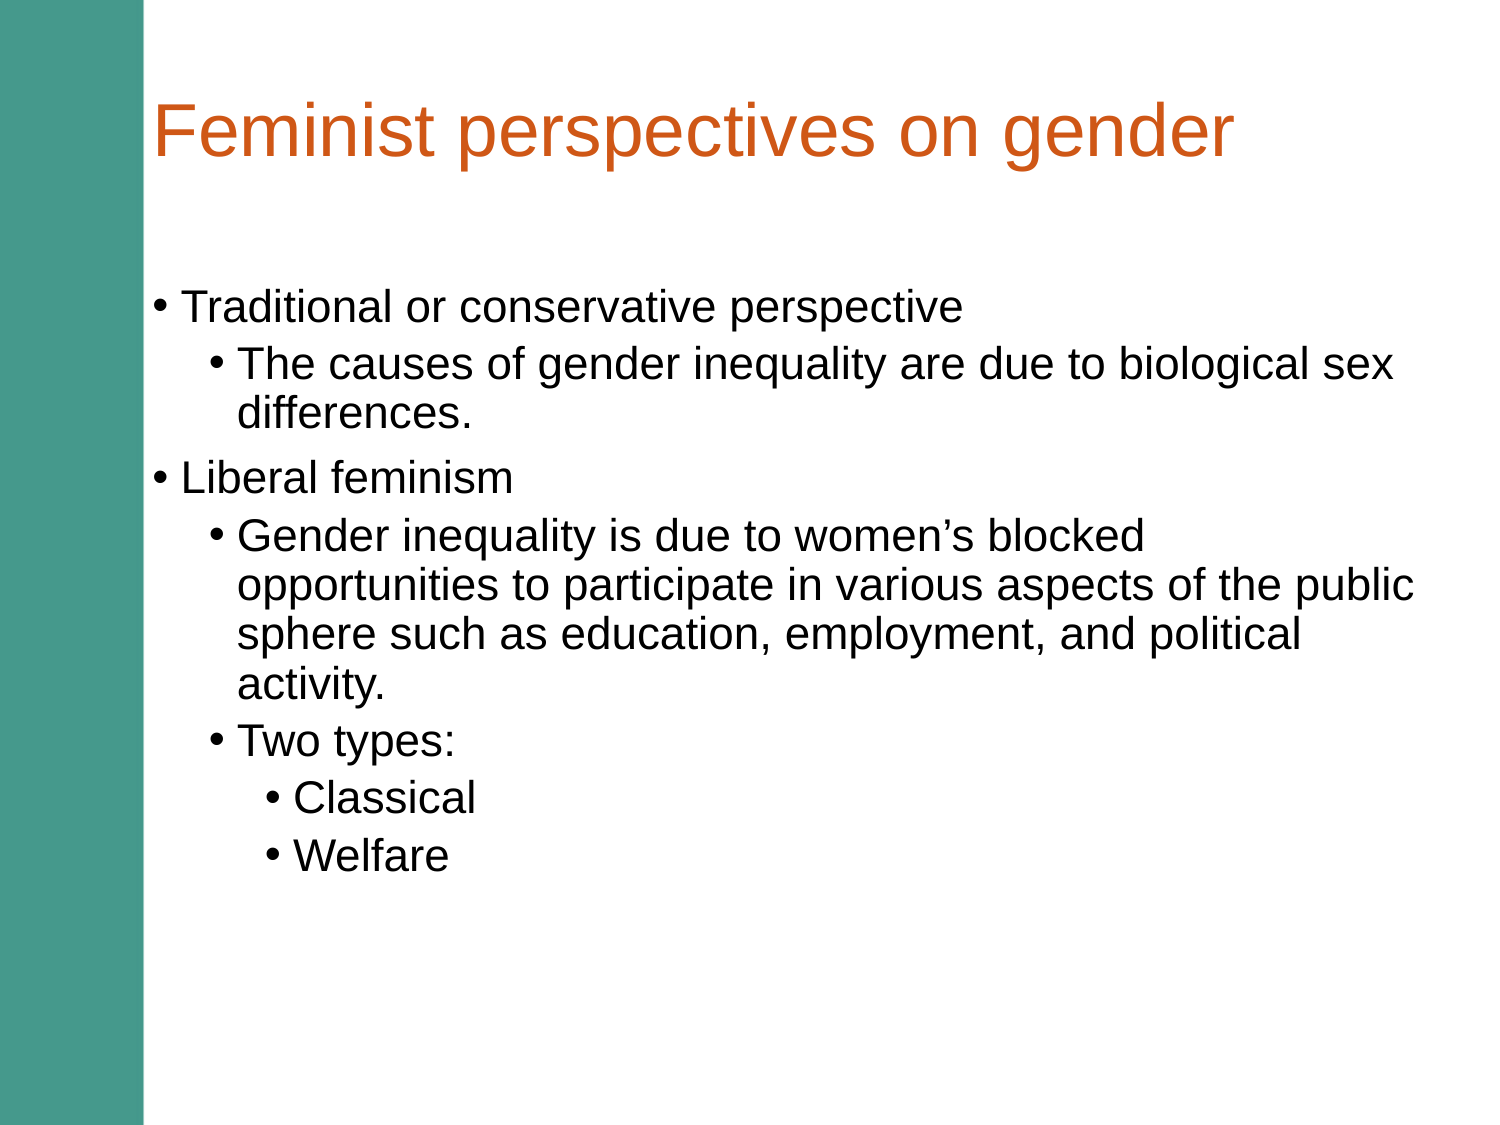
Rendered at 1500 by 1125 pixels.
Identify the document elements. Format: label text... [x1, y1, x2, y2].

picture [0, 0, 1500, 1125]
list Traditional or conservative perspective The causes of gender inequality are due to biological sex differences. Liberal feminism Gender inequality is due to women’s blocked opportunities to participate in various aspects of the public sphere such as education, employment, and political activity. Two types: Classical Welfare [137, 275, 1432, 989]
title Feminist perspectives on gender [137, 51, 1432, 213]
